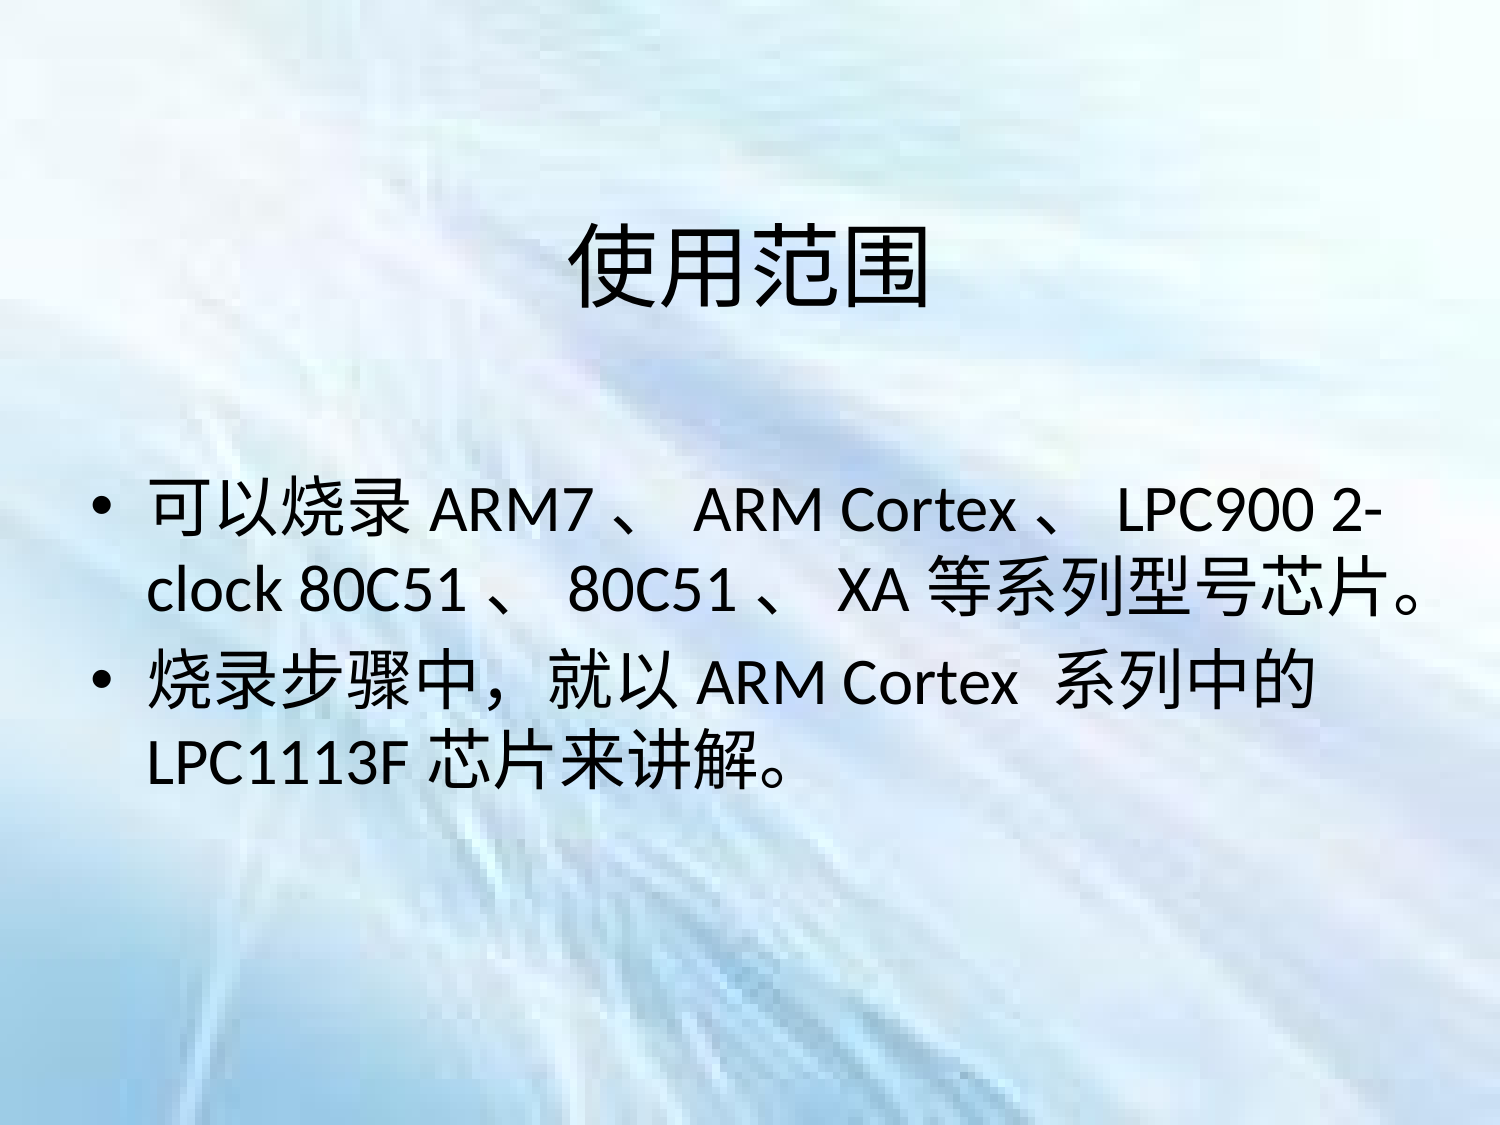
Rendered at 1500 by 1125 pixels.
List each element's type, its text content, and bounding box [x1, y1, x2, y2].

list 可以烧录ARM7、ARM Cortex、LPC900 2-clock 80C51、80C51、XA等系列型号芯片。 烧录步骤中，就以ARM Cortex 系列中的LPC1113F芯片来讲解。 [75, 457, 1425, 856]
title 使用范围 [75, 164, 1425, 364]
picture [0, 0, 1500, 1125]
